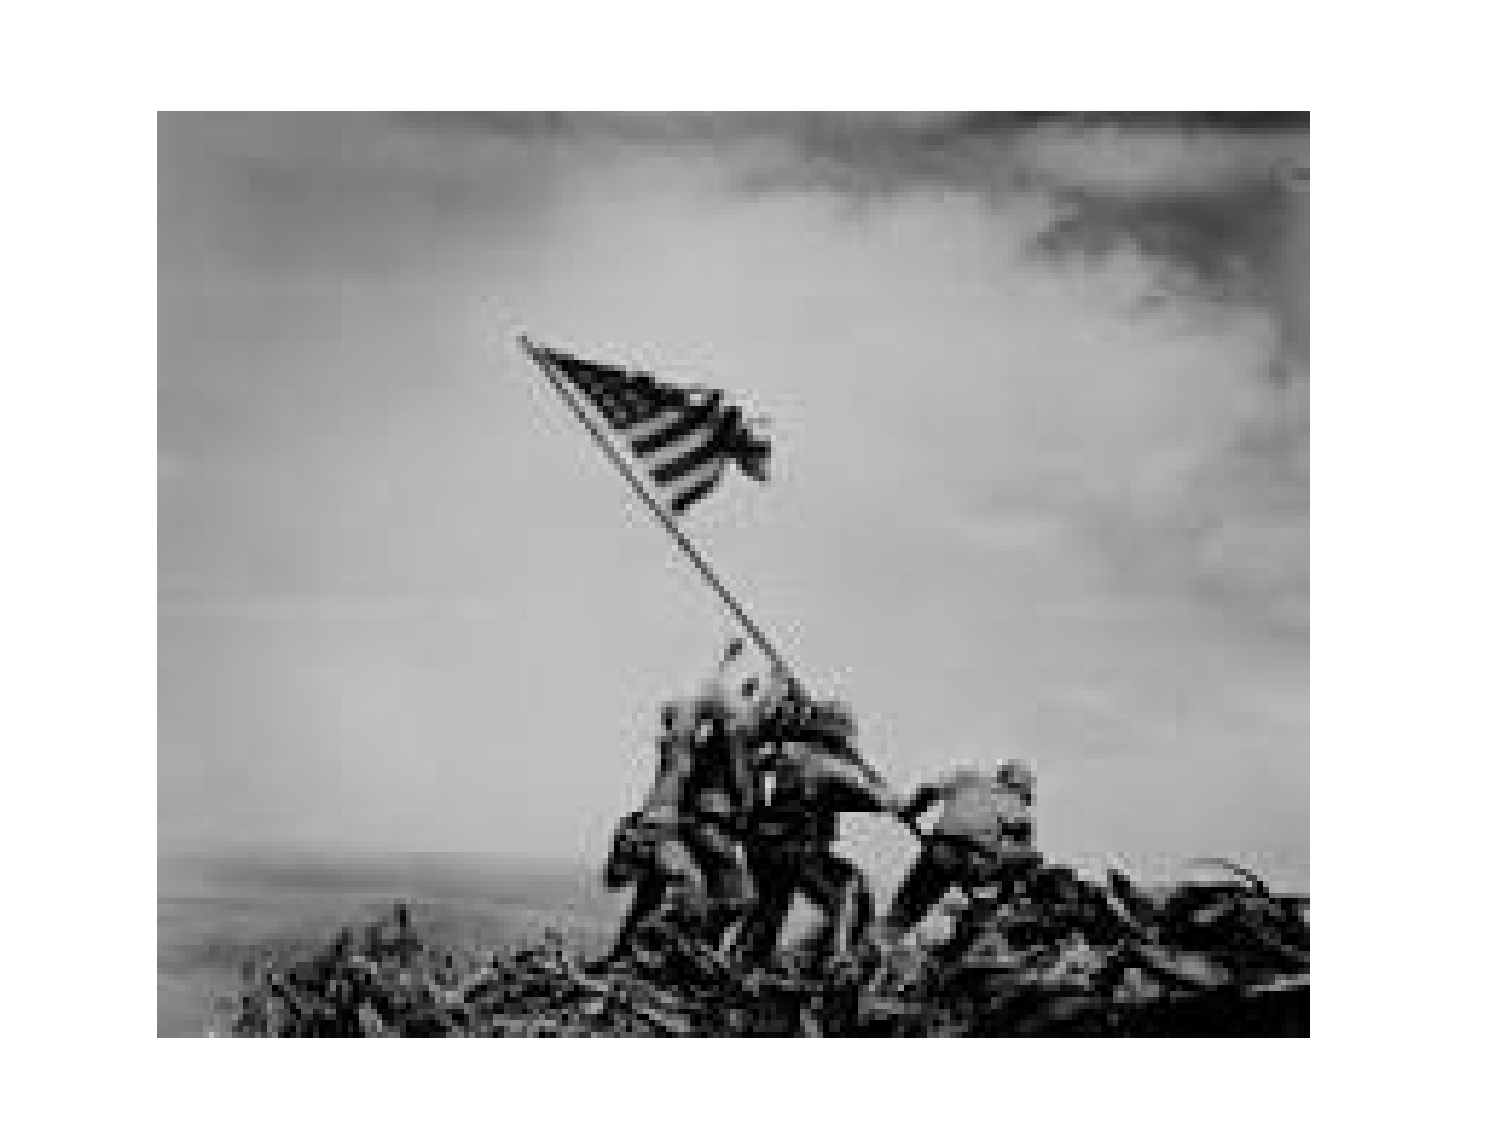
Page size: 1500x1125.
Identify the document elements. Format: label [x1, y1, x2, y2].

picture [157, 111, 1310, 1039]
